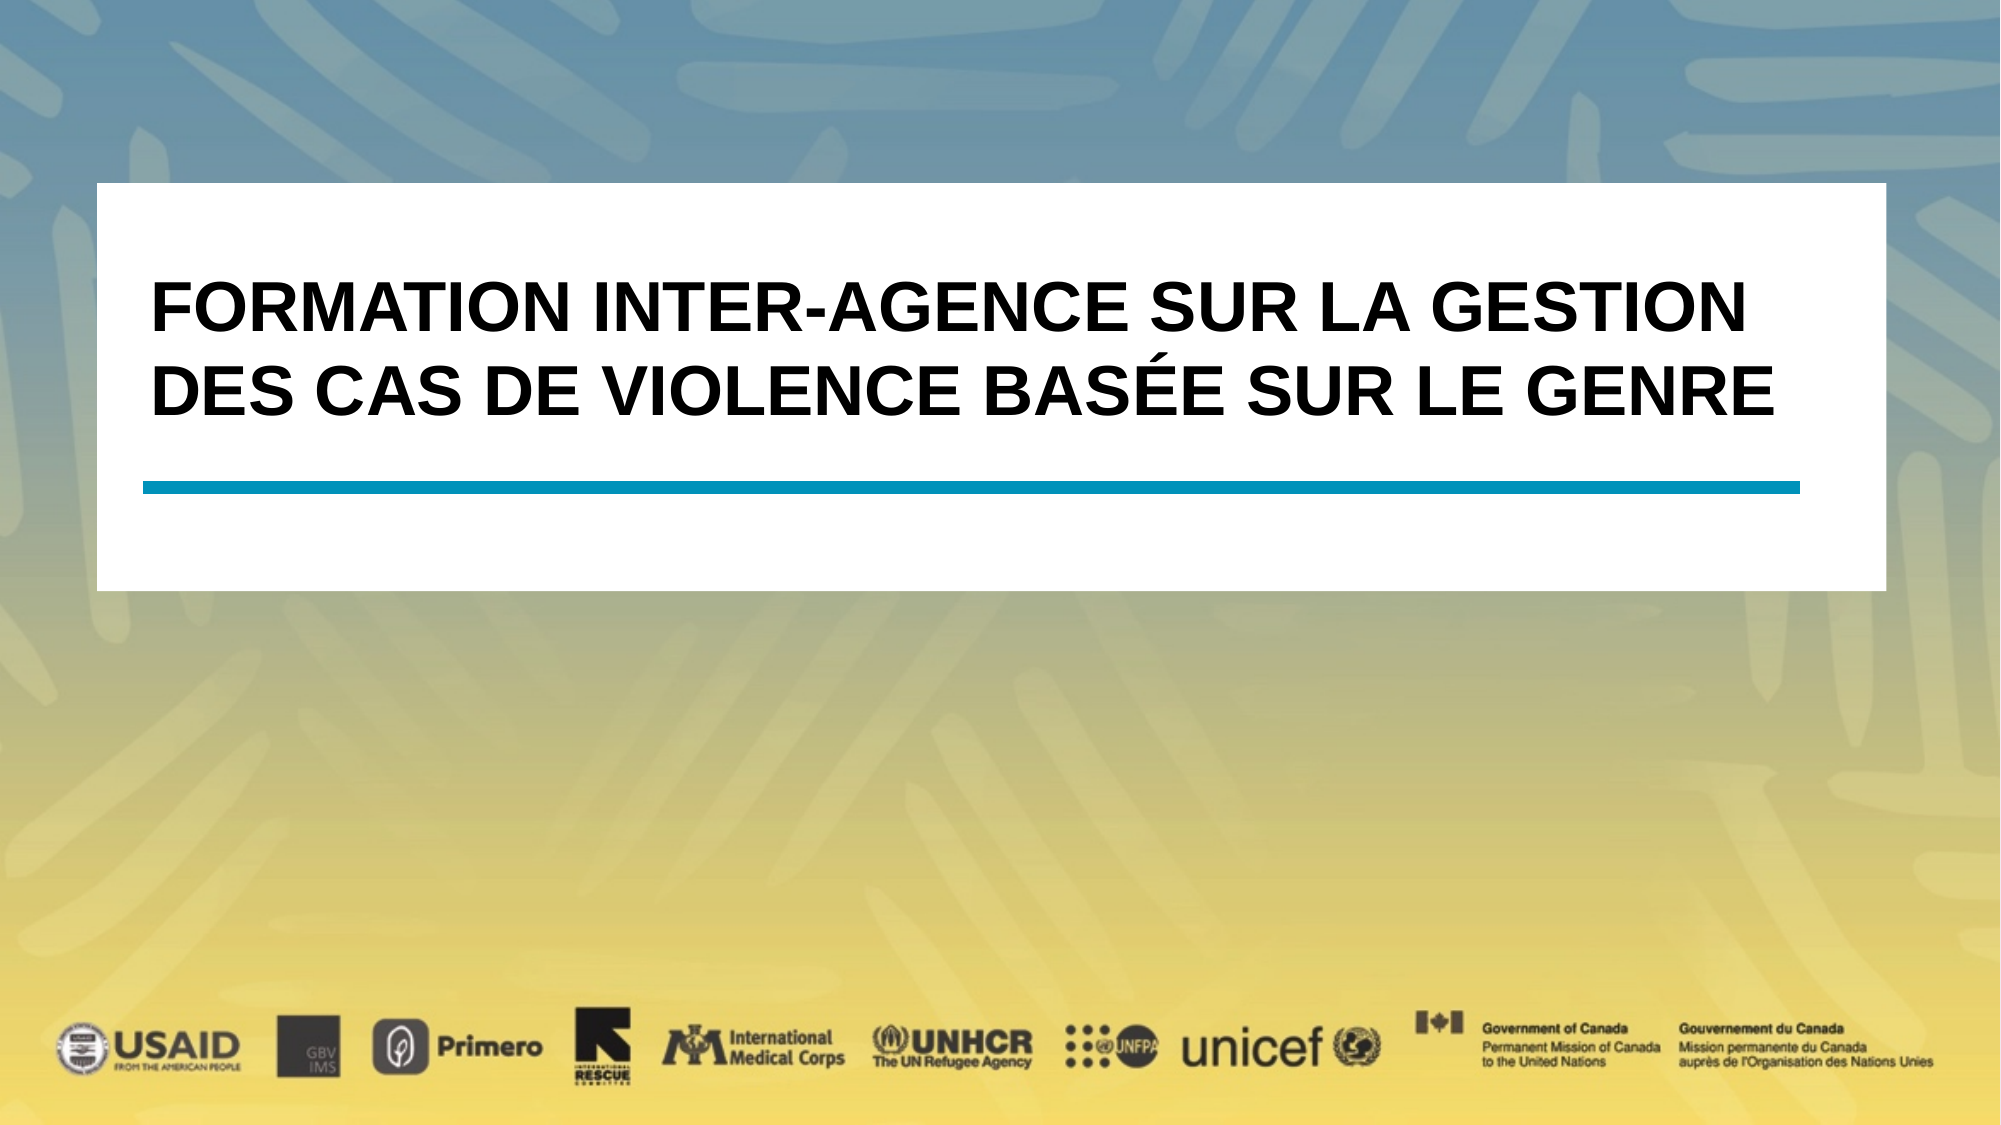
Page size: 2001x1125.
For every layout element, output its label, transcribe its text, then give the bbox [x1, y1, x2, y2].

text_box FORMATION INTER-AGENCE SUR LA GESTION DES CAS DE VIOLENCE BASÉE SUR LE GENRE [135, 252, 1816, 438]
picture [0, 0, 2001, 1125]
